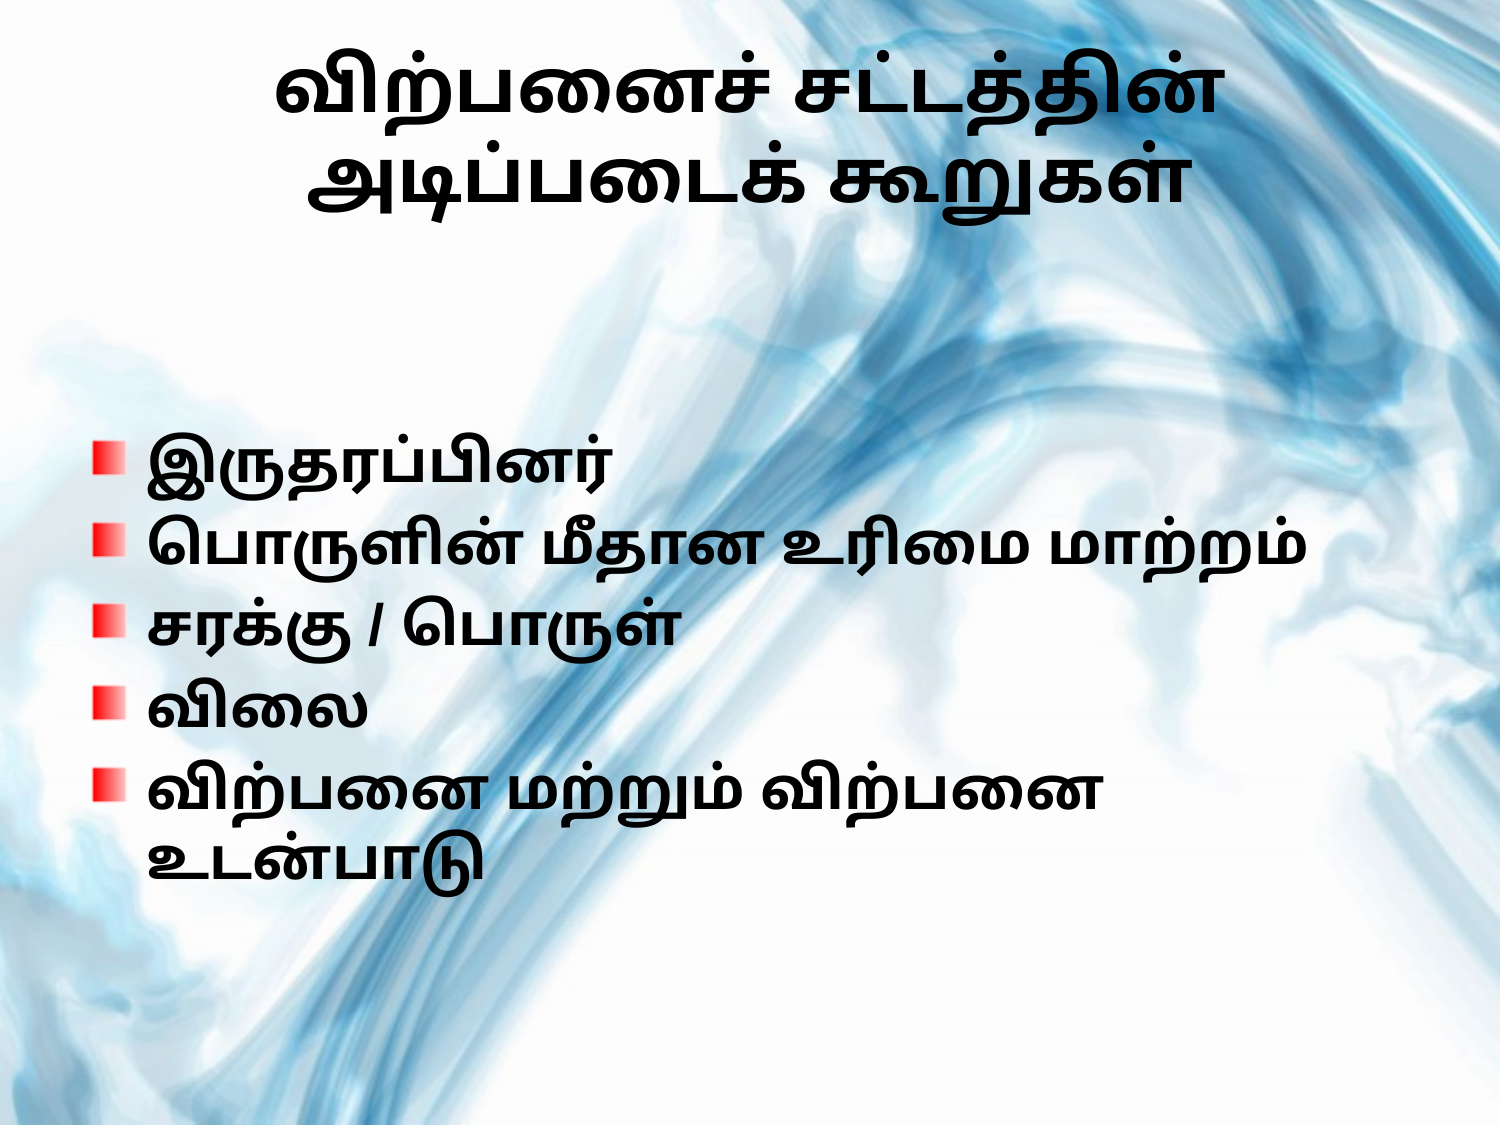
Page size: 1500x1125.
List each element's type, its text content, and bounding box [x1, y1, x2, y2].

title விற்பனைச் சட்டத்தின் அடிப்படைக் கூறுகள் [74, 98, 1426, 257]
picture [0, 0, 1500, 1125]
list இருதரப்பினர் பொருளின் மீதான உரிமை மாற்றம் சரக்கு / பொருள் விலை விற்பனை மற்றும் விற்பனை உடன்பாடு [74, 324, 1426, 1006]
